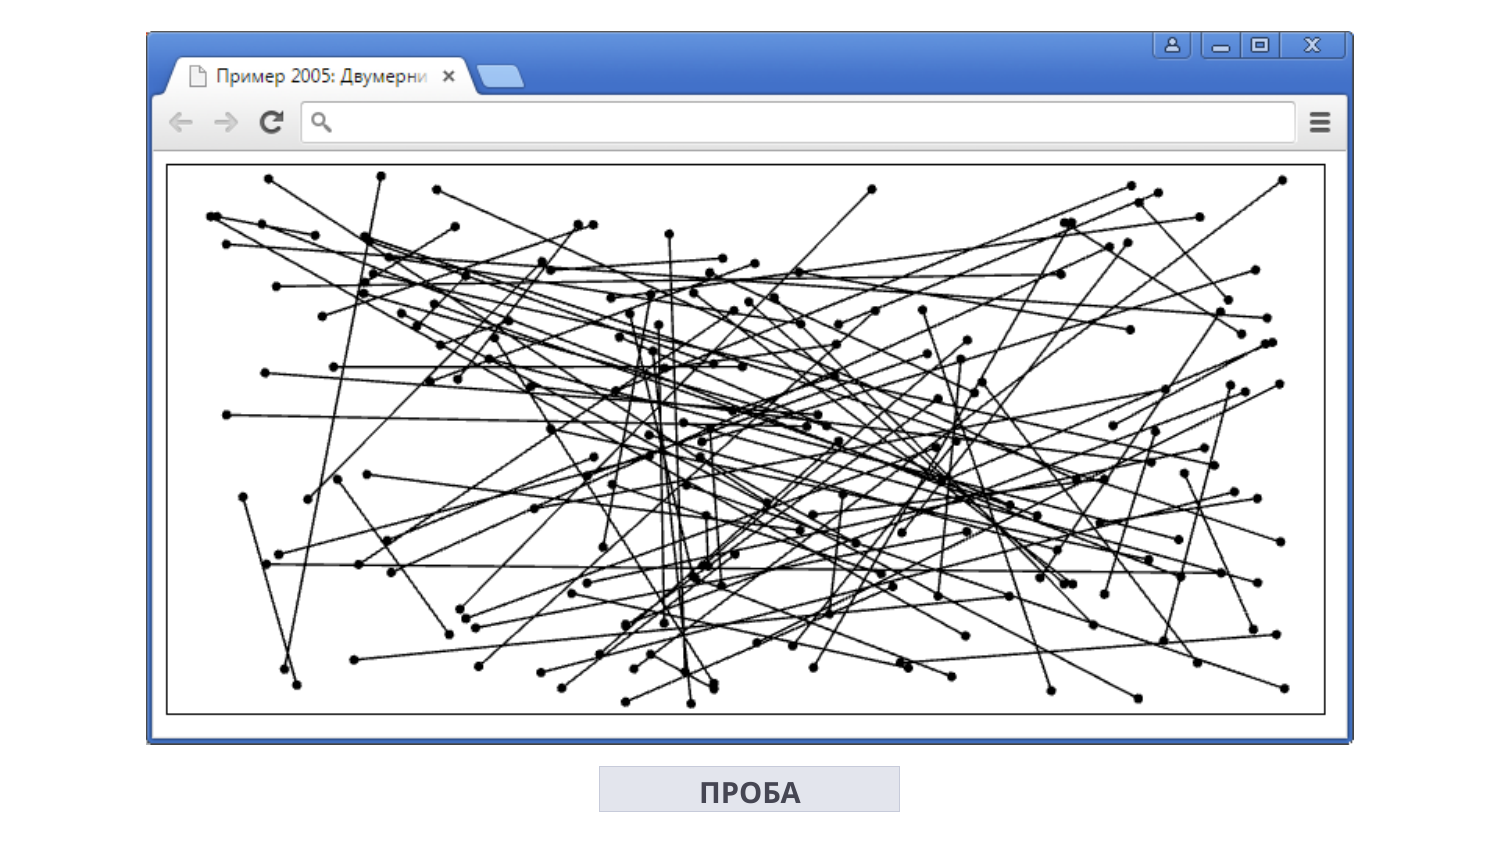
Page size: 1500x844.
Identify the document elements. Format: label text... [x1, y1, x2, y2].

text_box ПРОБА [599, 766, 900, 812]
picture [145, 31, 1355, 745]
